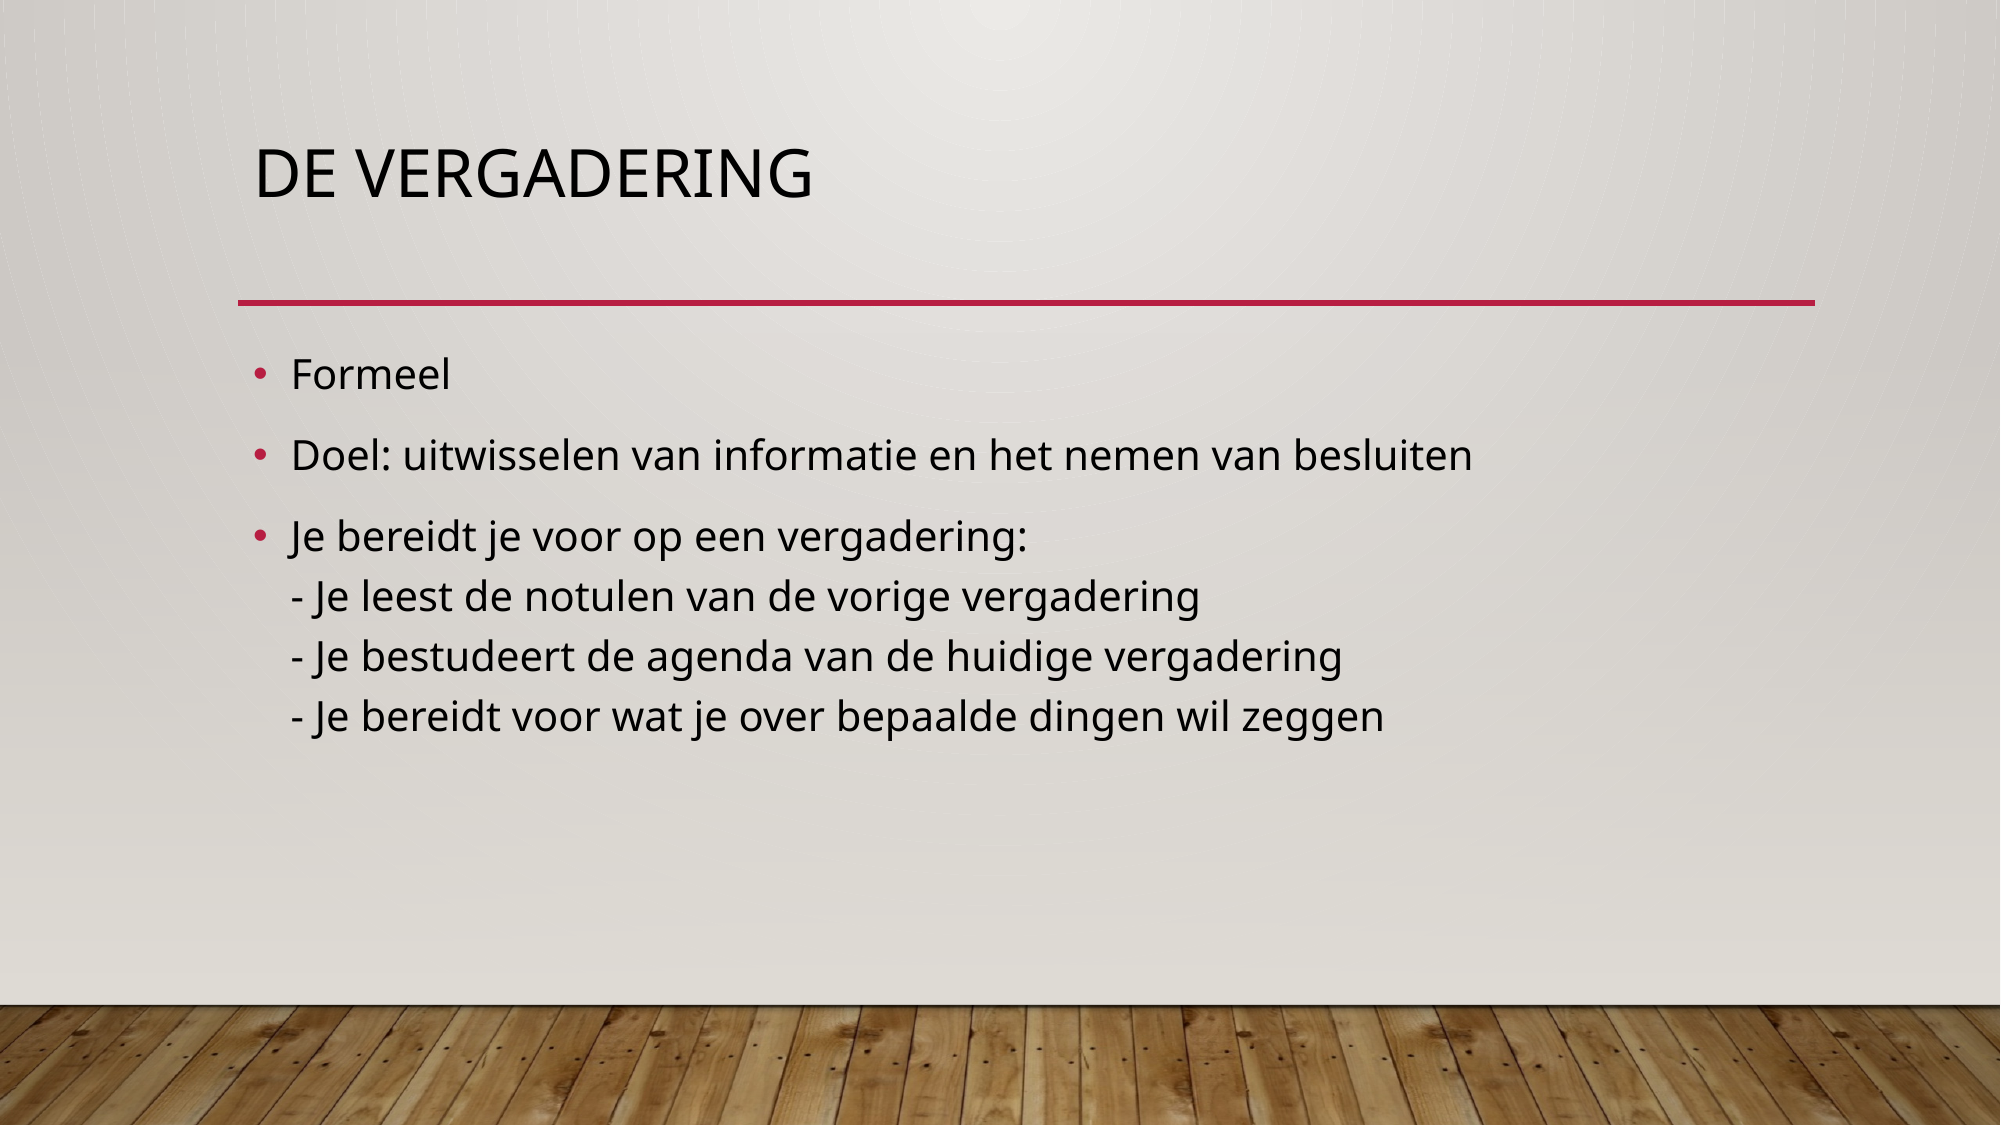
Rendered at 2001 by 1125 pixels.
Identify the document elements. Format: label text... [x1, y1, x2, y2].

picture [0, 1005, 2000, 1125]
title De vergadering [238, 131, 1814, 305]
list Formeel Doel: uitwisselen van informatie en het nemen van besluiten Je bereidt je voor op een vergadering: - Je leest de notulen van de vorige vergadering - Je bestudeert de agenda van de huidige vergadering - Je bereidt voor wat je over bepaalde dingen wil zeggen [238, 330, 1814, 897]
